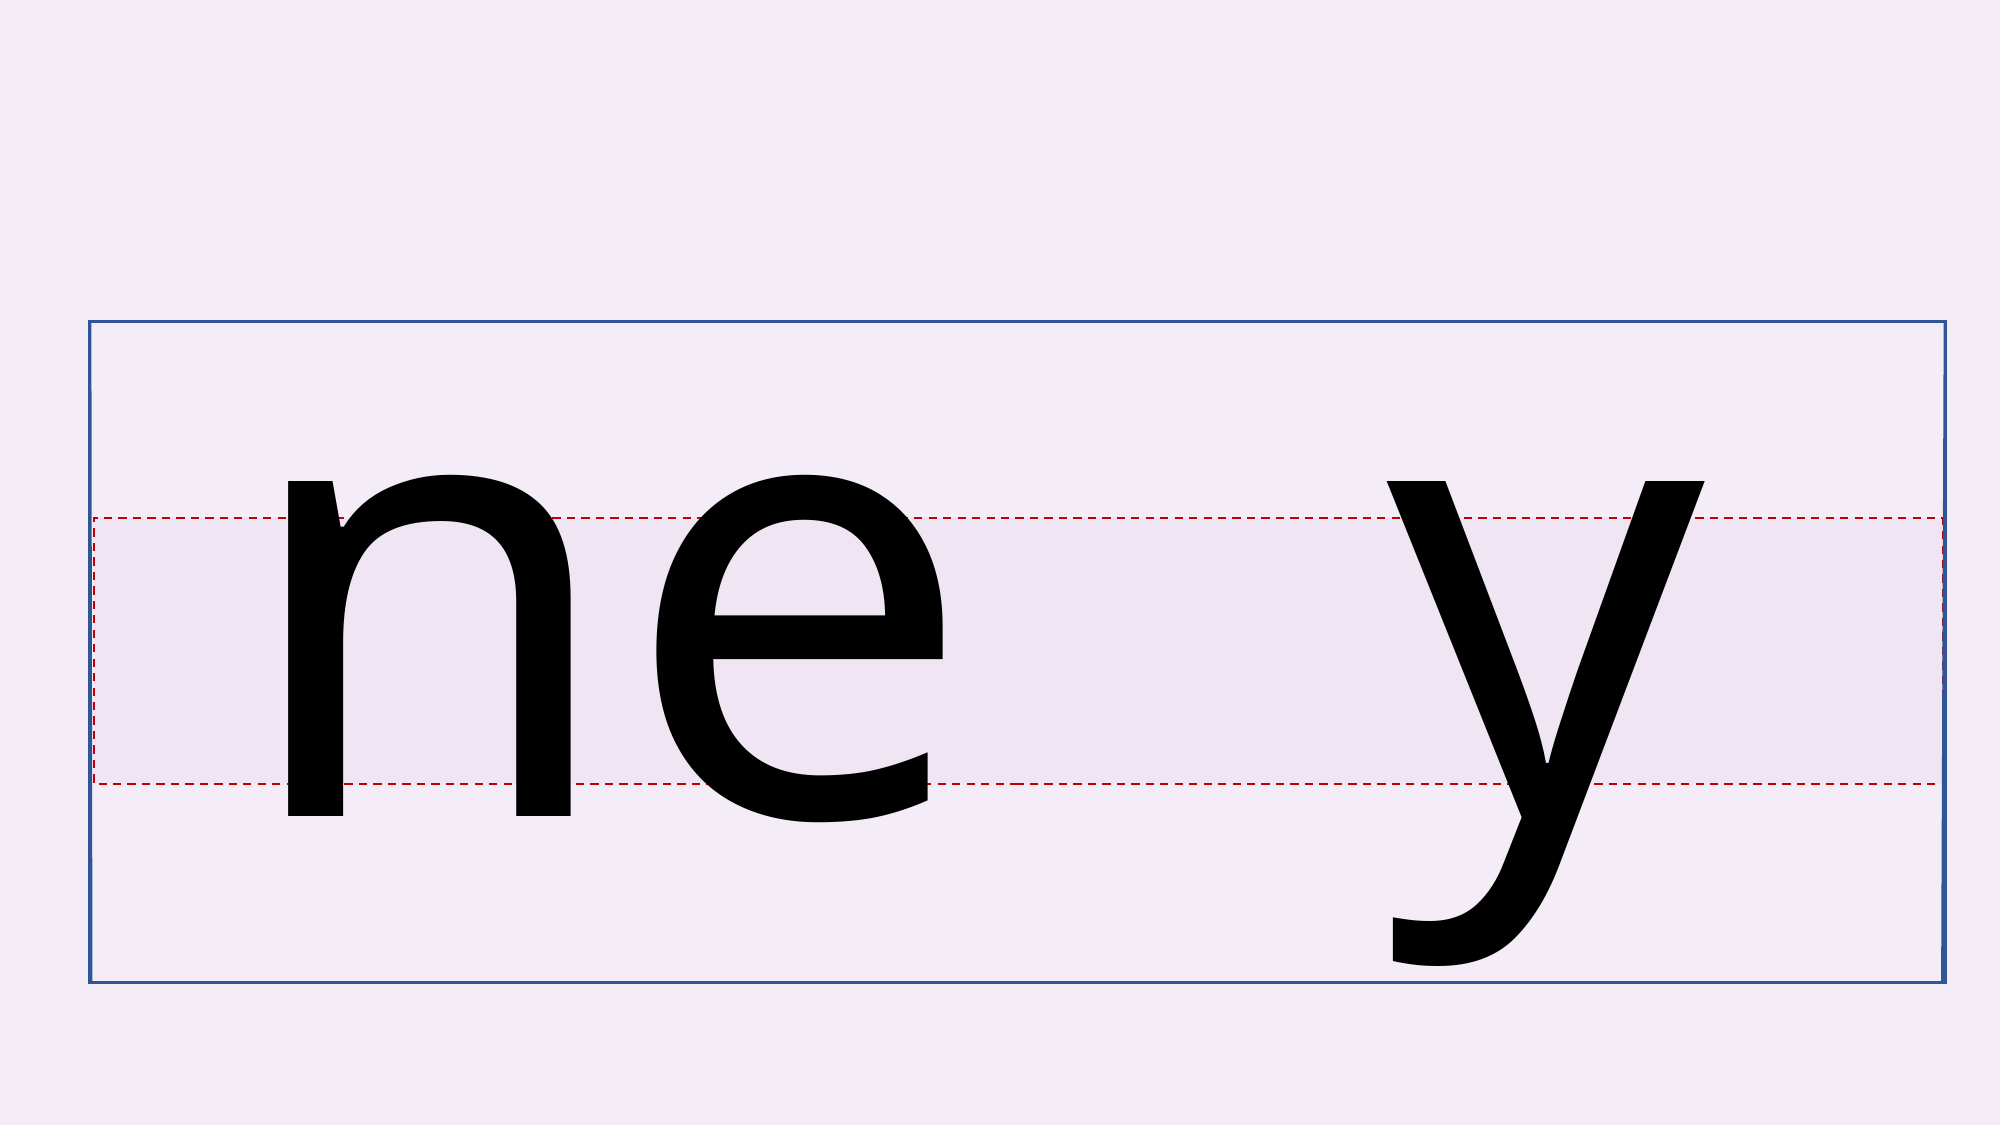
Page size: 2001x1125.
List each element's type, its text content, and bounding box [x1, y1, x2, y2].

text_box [89, 321, 1946, 983]
text_box y [1371, 269, 2000, 1093]
subtitle ne [58, 269, 1371, 1048]
